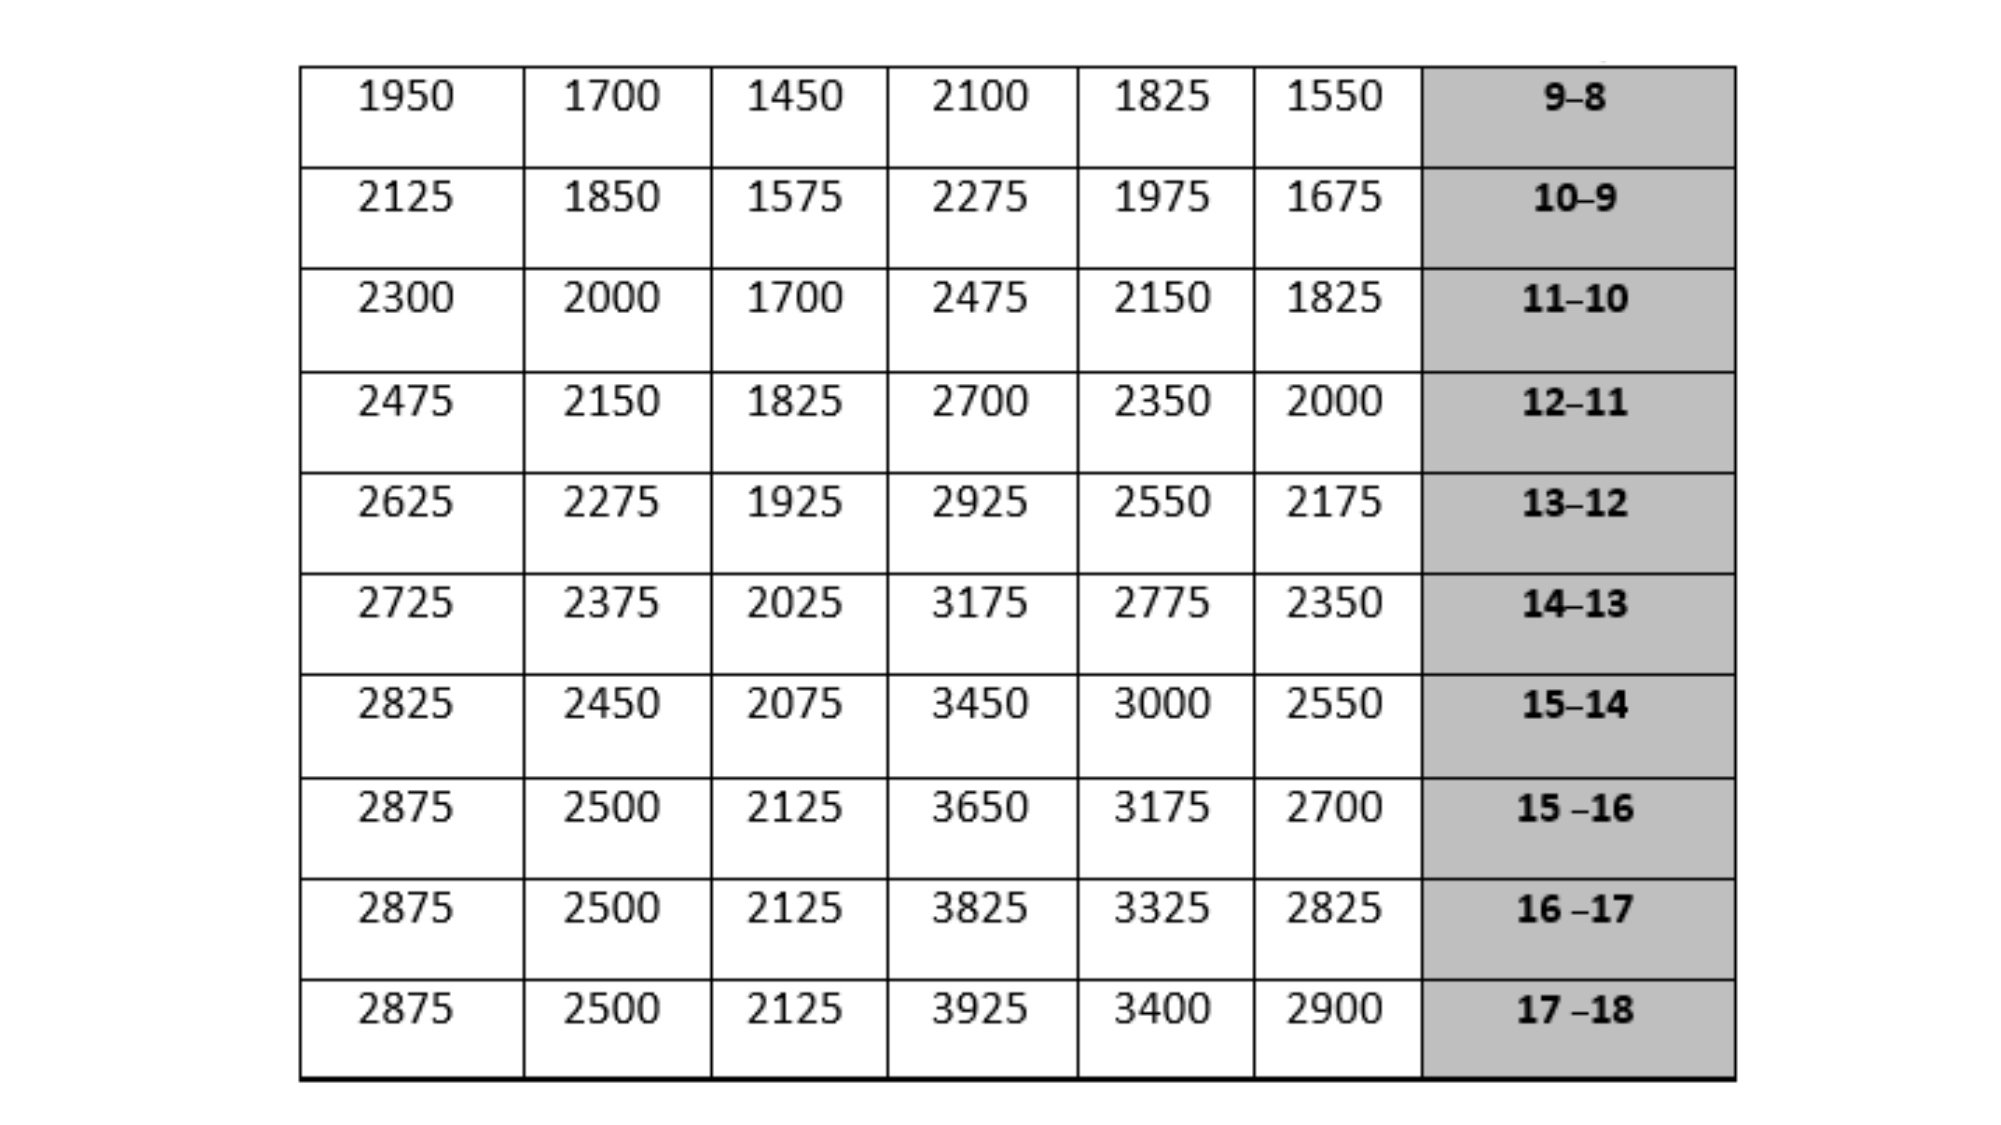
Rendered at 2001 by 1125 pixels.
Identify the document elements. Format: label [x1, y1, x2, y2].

picture [297, 61, 1749, 1097]
